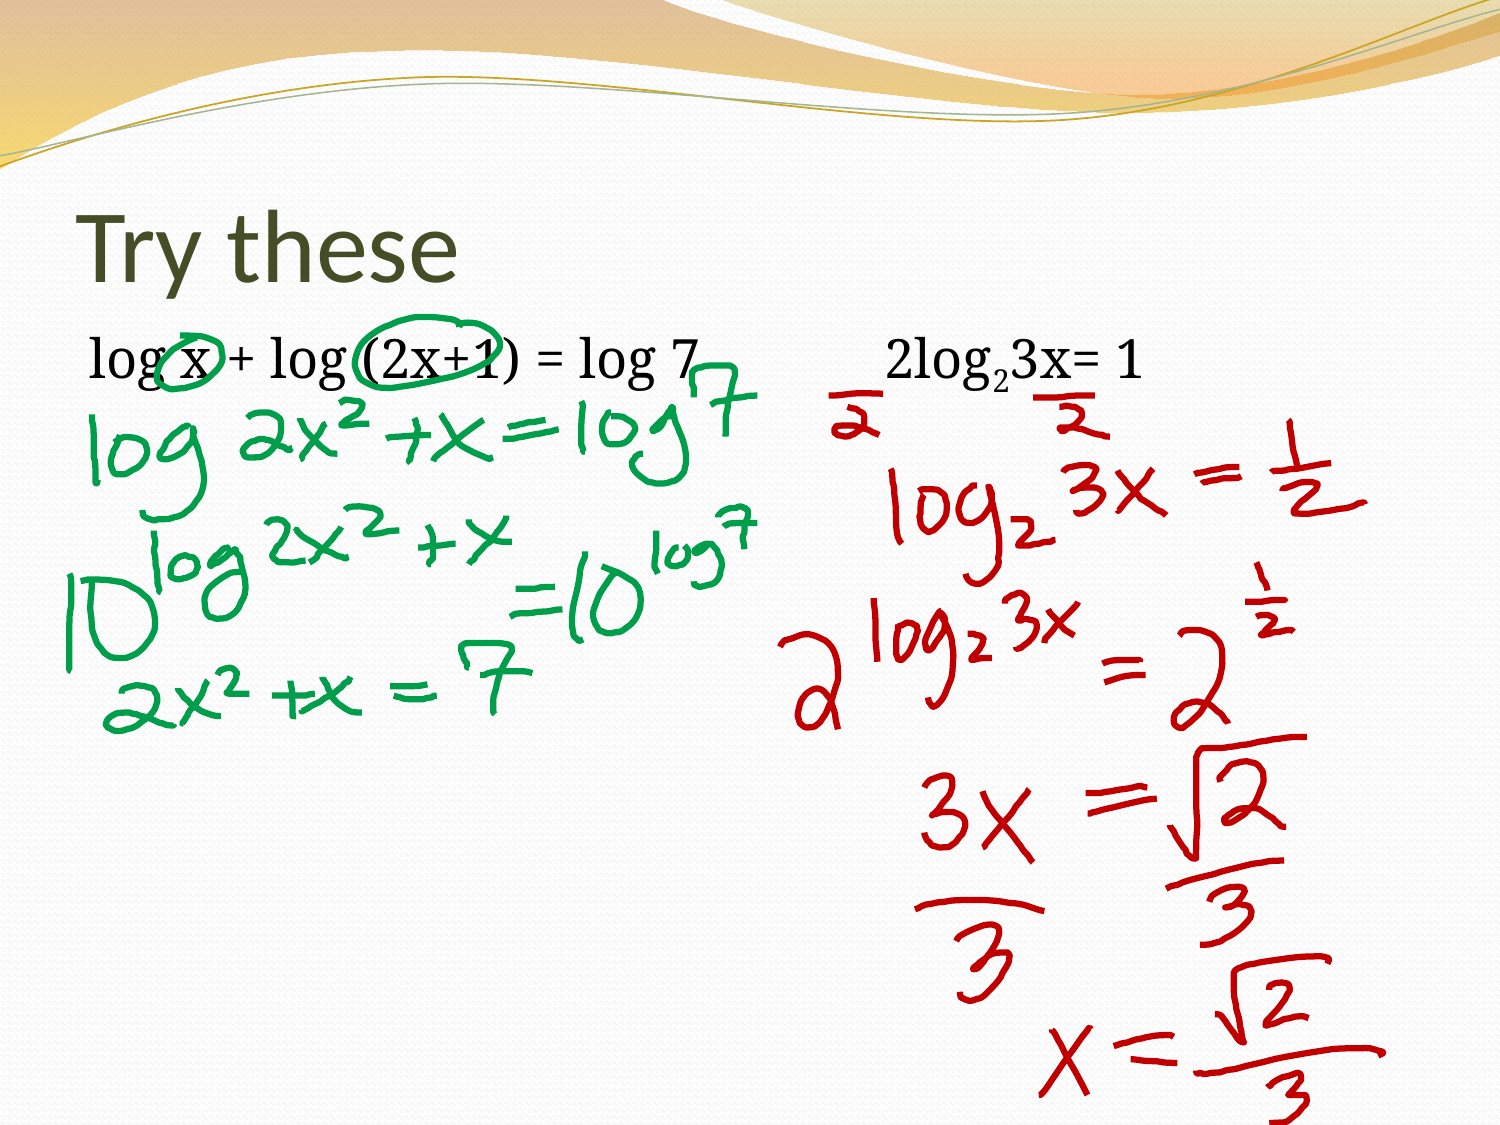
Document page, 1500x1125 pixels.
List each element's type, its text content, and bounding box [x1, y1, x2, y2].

text_box [177, 688, 196, 706]
text_box [153, 530, 162, 594]
text_box [1060, 623, 1075, 637]
text_box [80, 578, 156, 659]
text_box [1062, 464, 1105, 515]
text_box [426, 524, 434, 566]
text_box [923, 774, 967, 849]
text_box [289, 680, 297, 717]
text_box [1087, 797, 1157, 815]
text_box [666, 545, 689, 567]
text_box [300, 676, 352, 713]
text_box [1085, 785, 1148, 794]
text_box [1270, 462, 1332, 473]
text_box [1266, 1072, 1308, 1124]
text_box [1264, 981, 1309, 1027]
text_box [181, 680, 209, 725]
text_box [1172, 629, 1229, 729]
list log x + log (2x+1) = log 7 2log23x= 1 [75, 317, 1425, 1038]
text_box [1113, 1034, 1174, 1047]
text_box [440, 413, 463, 440]
text_box [1199, 886, 1253, 946]
text_box [967, 632, 992, 661]
text_box [1116, 468, 1154, 512]
text_box [1033, 394, 1095, 399]
text_box [1051, 1029, 1067, 1057]
text_box [1281, 481, 1366, 515]
text_box [331, 691, 362, 714]
text_box [924, 610, 955, 708]
text_box [918, 488, 948, 533]
text_box [502, 428, 559, 440]
text_box [1135, 489, 1167, 517]
text_box [241, 411, 293, 459]
text_box [710, 394, 758, 406]
text_box [1116, 470, 1136, 491]
text_box [509, 608, 563, 618]
text_box [294, 692, 315, 697]
text_box [315, 436, 338, 455]
text_box [308, 526, 342, 564]
text_box [1255, 562, 1269, 591]
text_box [691, 364, 736, 437]
text_box [323, 546, 349, 560]
text_box [1165, 859, 1285, 890]
text_box [91, 414, 99, 485]
text_box [1130, 1058, 1178, 1064]
text_box [203, 546, 247, 620]
text_box [1102, 659, 1141, 665]
text_box [982, 788, 1030, 849]
text_box [338, 398, 370, 427]
text_box [1058, 404, 1110, 438]
text_box [265, 518, 306, 564]
text_box [981, 790, 1003, 823]
text_box [1195, 1047, 1384, 1075]
text_box [493, 534, 512, 543]
text_box [1201, 475, 1242, 485]
text_box [515, 586, 555, 590]
text_box [321, 676, 334, 691]
text_box [1067, 1059, 1089, 1096]
text_box [480, 670, 533, 676]
text_box [408, 417, 419, 464]
text_box [68, 573, 72, 672]
text_box [295, 528, 324, 549]
text_box [105, 684, 175, 732]
text_box [631, 406, 687, 485]
text_box [957, 484, 1001, 585]
text_box [195, 701, 222, 717]
text_box [723, 522, 758, 528]
text_box [141, 424, 205, 522]
text_box [1104, 674, 1146, 684]
text_box [653, 530, 659, 574]
text_box [592, 565, 642, 635]
title Try these [75, 115, 1425, 303]
text_box [872, 598, 879, 662]
text_box [693, 543, 723, 588]
text_box [1193, 466, 1240, 476]
text_box [1010, 518, 1056, 547]
text_box [299, 423, 327, 460]
text_box [1287, 419, 1298, 467]
text_box [467, 519, 493, 539]
text_box [571, 551, 586, 642]
text_box [393, 694, 437, 701]
text_box [1047, 609, 1059, 622]
text_box [468, 515, 507, 565]
text_box [955, 923, 1011, 1002]
text_box [1214, 955, 1330, 1044]
text_box [216, 667, 250, 695]
text_box [914, 899, 1045, 912]
text_box [580, 400, 586, 453]
text_box [601, 411, 636, 446]
text_box [889, 468, 903, 545]
text_box [1169, 736, 1307, 860]
text_box [169, 554, 199, 581]
text_box [354, 316, 501, 389]
text_box [1043, 601, 1079, 644]
text_box [779, 633, 839, 730]
text_box [725, 525, 746, 550]
text_box [155, 334, 224, 390]
text_box [717, 505, 749, 525]
text_box [1255, 614, 1295, 637]
text_box [507, 419, 546, 429]
text_box [418, 545, 429, 549]
text_box [895, 621, 919, 661]
text_box [833, 406, 880, 438]
text_box [460, 642, 513, 715]
text_box [1038, 1027, 1092, 1096]
text_box [299, 418, 317, 440]
text_box [432, 419, 484, 462]
text_box [344, 505, 400, 535]
text_box [434, 542, 456, 547]
text_box [457, 435, 494, 460]
text_box [109, 434, 148, 476]
text_box [390, 683, 428, 687]
text_box [1218, 760, 1287, 828]
text_box [828, 392, 884, 397]
text_box [1003, 822, 1034, 863]
text_box [1004, 592, 1038, 650]
text_box [1245, 599, 1282, 603]
text_box [385, 434, 412, 440]
